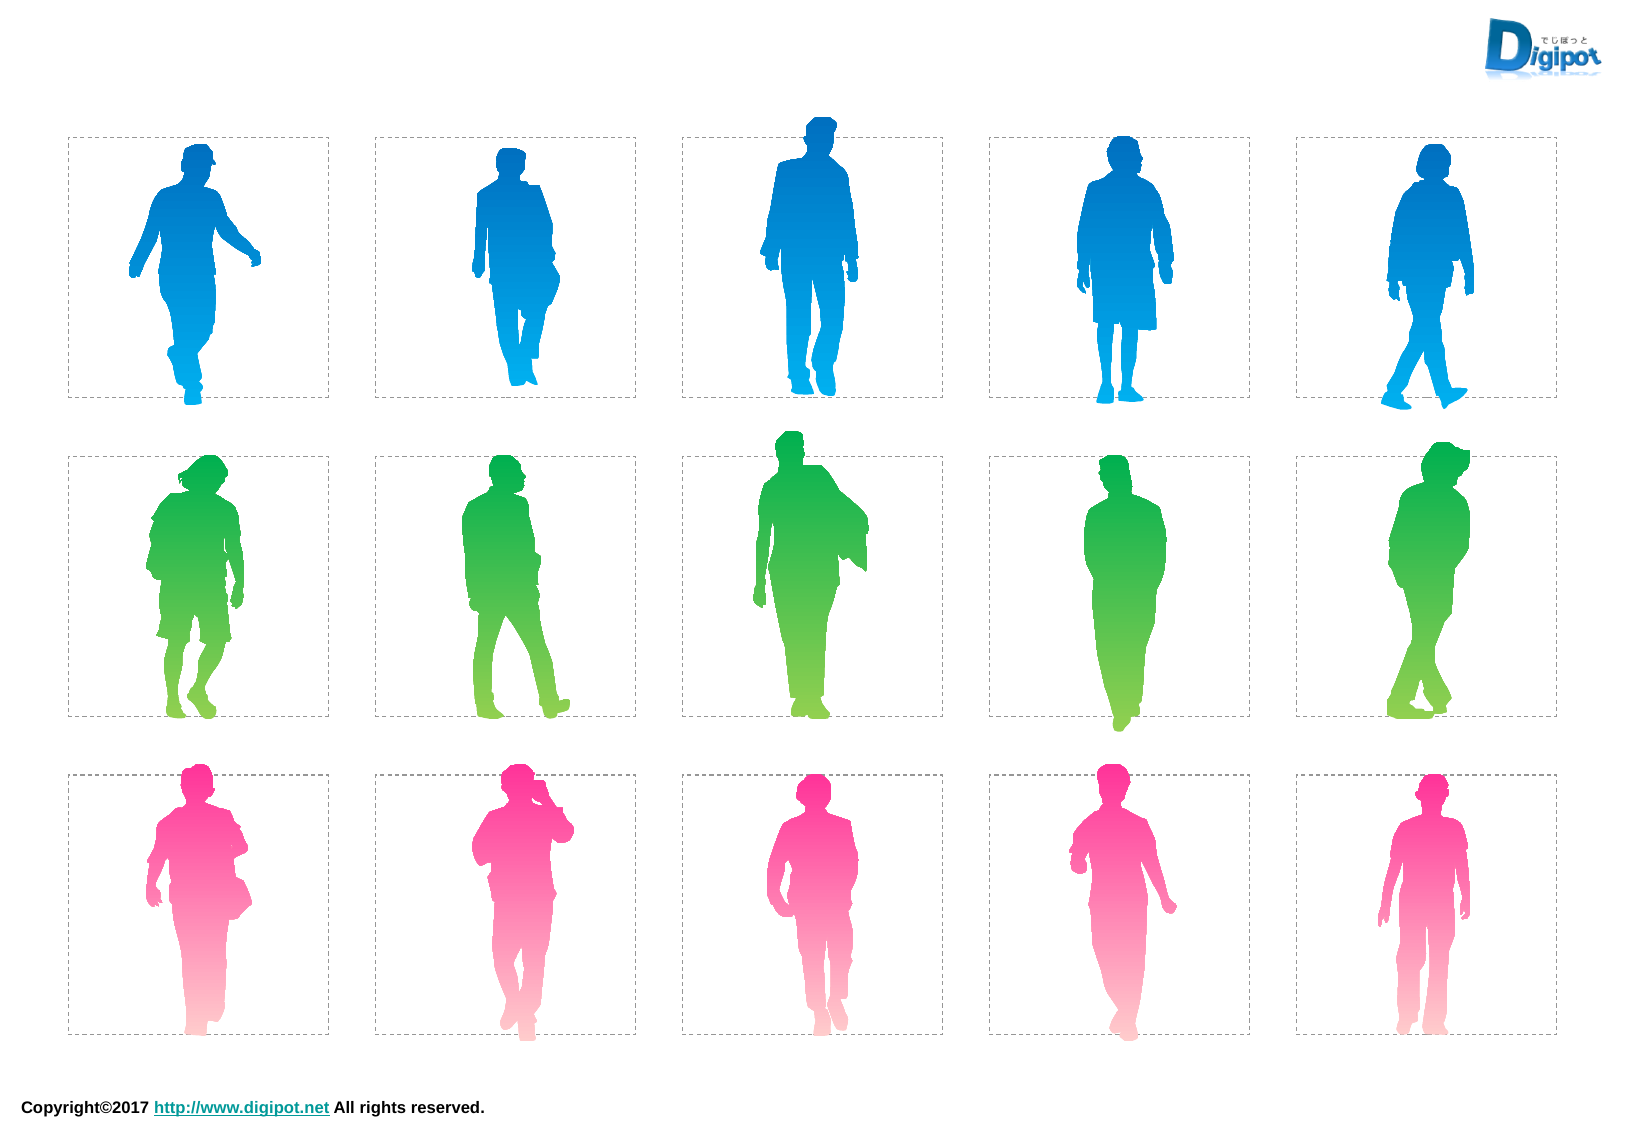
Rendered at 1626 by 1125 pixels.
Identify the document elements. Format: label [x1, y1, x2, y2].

text_box [146, 763, 252, 1037]
text_box [1069, 763, 1178, 1042]
text_box [1077, 135, 1174, 404]
text_box [760, 116, 859, 397]
text_box [1380, 143, 1475, 410]
text_box [146, 454, 244, 720]
text_box [766, 773, 859, 1037]
text_box [1377, 773, 1471, 1035]
text_box [472, 147, 560, 387]
picture [1485, 18, 1602, 82]
text_box [472, 763, 574, 1042]
text_box [128, 143, 262, 406]
text_box [1084, 454, 1167, 732]
text_box [753, 430, 869, 720]
text_box [1386, 442, 1471, 720]
text_box [461, 454, 570, 720]
